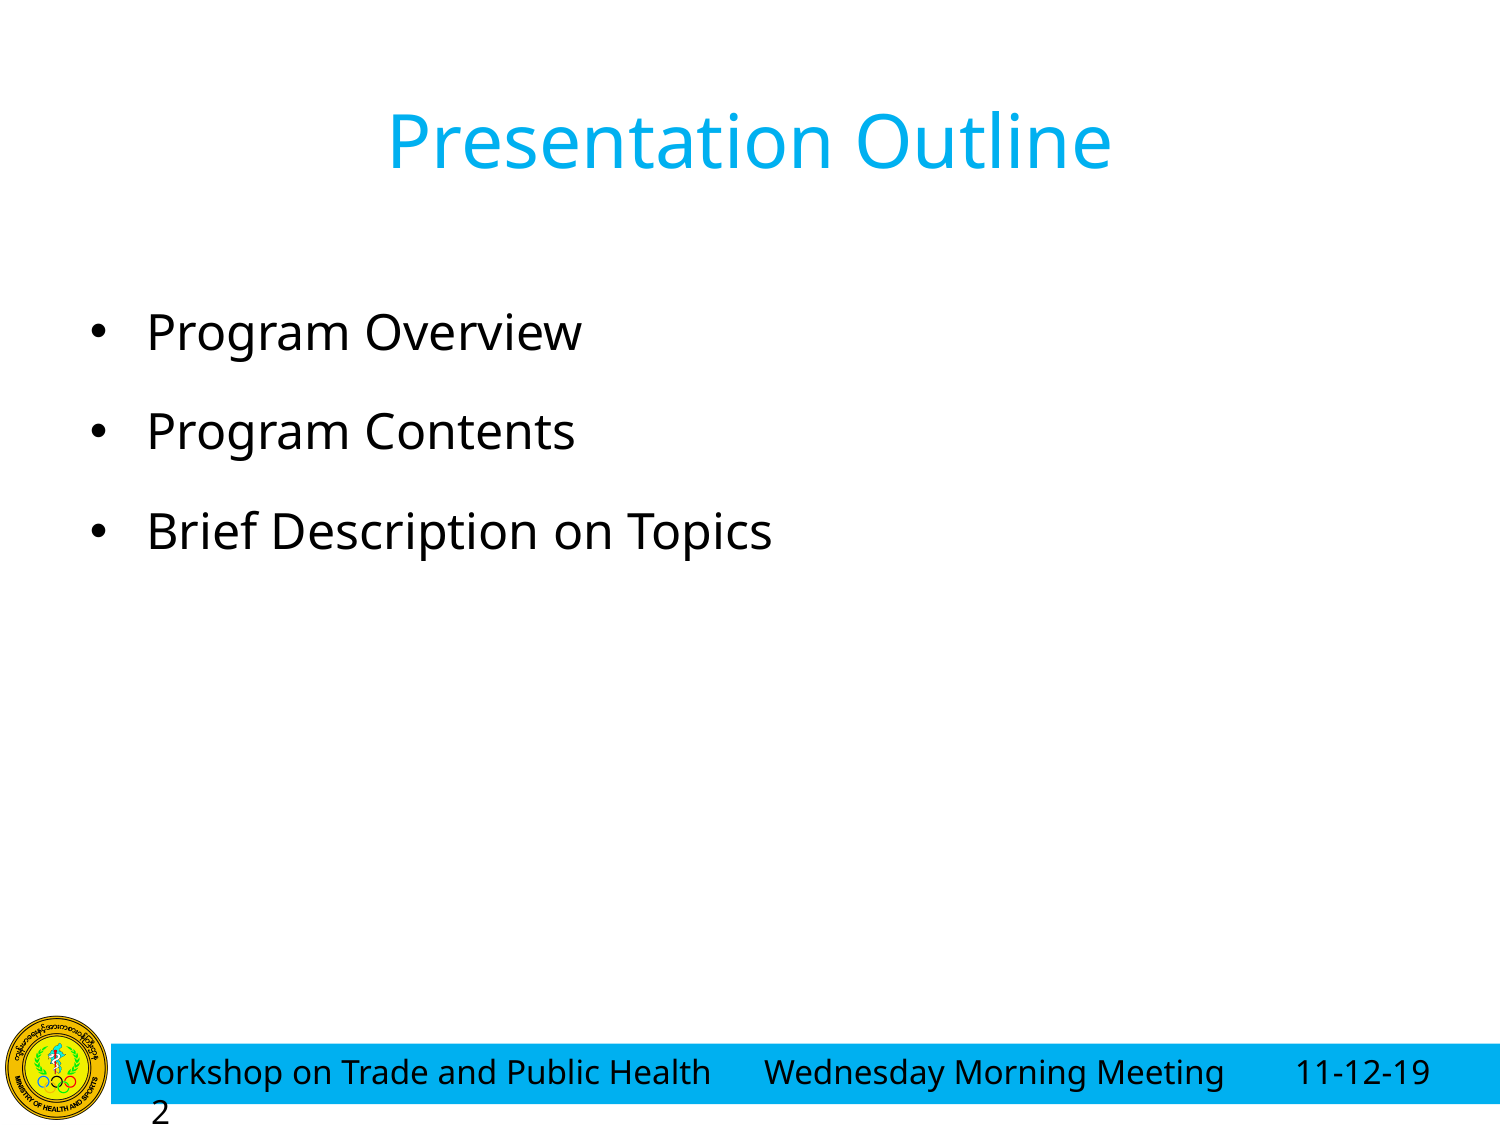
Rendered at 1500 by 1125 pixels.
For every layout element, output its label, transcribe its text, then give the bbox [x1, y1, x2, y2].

title Presentation Outline [75, 45, 1425, 233]
list Program Overview Program Contents Brief Description on Topics [75, 262, 1425, 1005]
picture [2, 1010, 111, 1125]
